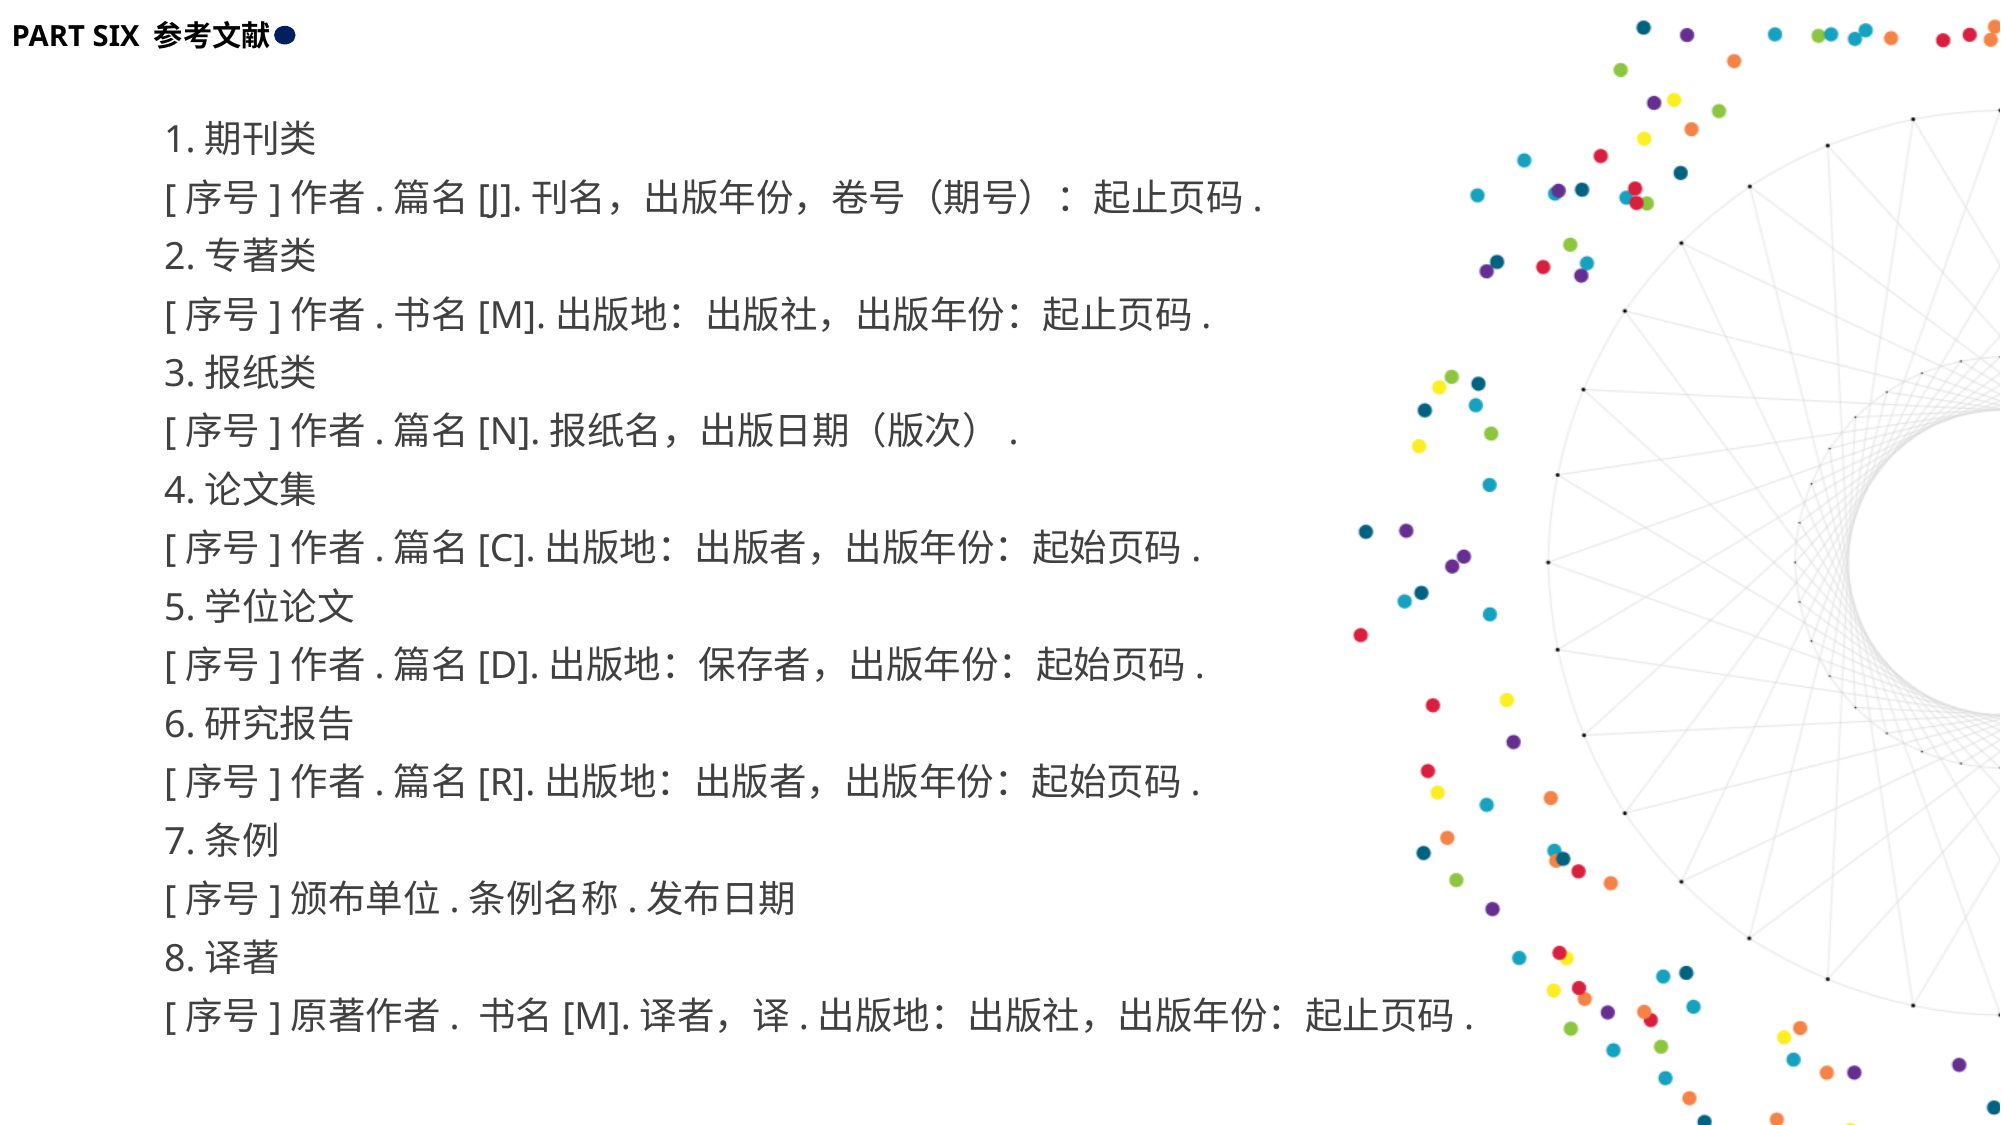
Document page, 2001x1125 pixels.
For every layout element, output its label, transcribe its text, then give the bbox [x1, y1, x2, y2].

text_box PART SIX 参考文献 [0, 9, 286, 60]
picture [1269, 0, 2000, 1125]
text_box 1.期刊类 [序号]作者.篇名[J].刊名，出版年份，卷号（期号）：起止页码. 2.专著类 [序号]作者.书名[M].出版地：出版社，出版年份：起止页码. 3.报纸类 [序号]作者.篇名[N].报纸名，出版日期（版次）. 4.论文集 [序号]作者.篇名[C].出版地：出版者，出版年份：起始页码. 5.学位论文 [序号]作者.篇名[D].出版地：保存者，出版年份：起始页码. 6.研究报告 [序号]作者.篇名[R].出版地：出版者，出版年份：起始页码. 7.条例 [序号]颁布单位.条例名称.发布日期 8.译著 [序号]原著作者. 书名[M].译者，译.出版地：出版社，出版年份：起止页码. [149, 94, 1862, 1045]
text_box [272, 24, 297, 46]
